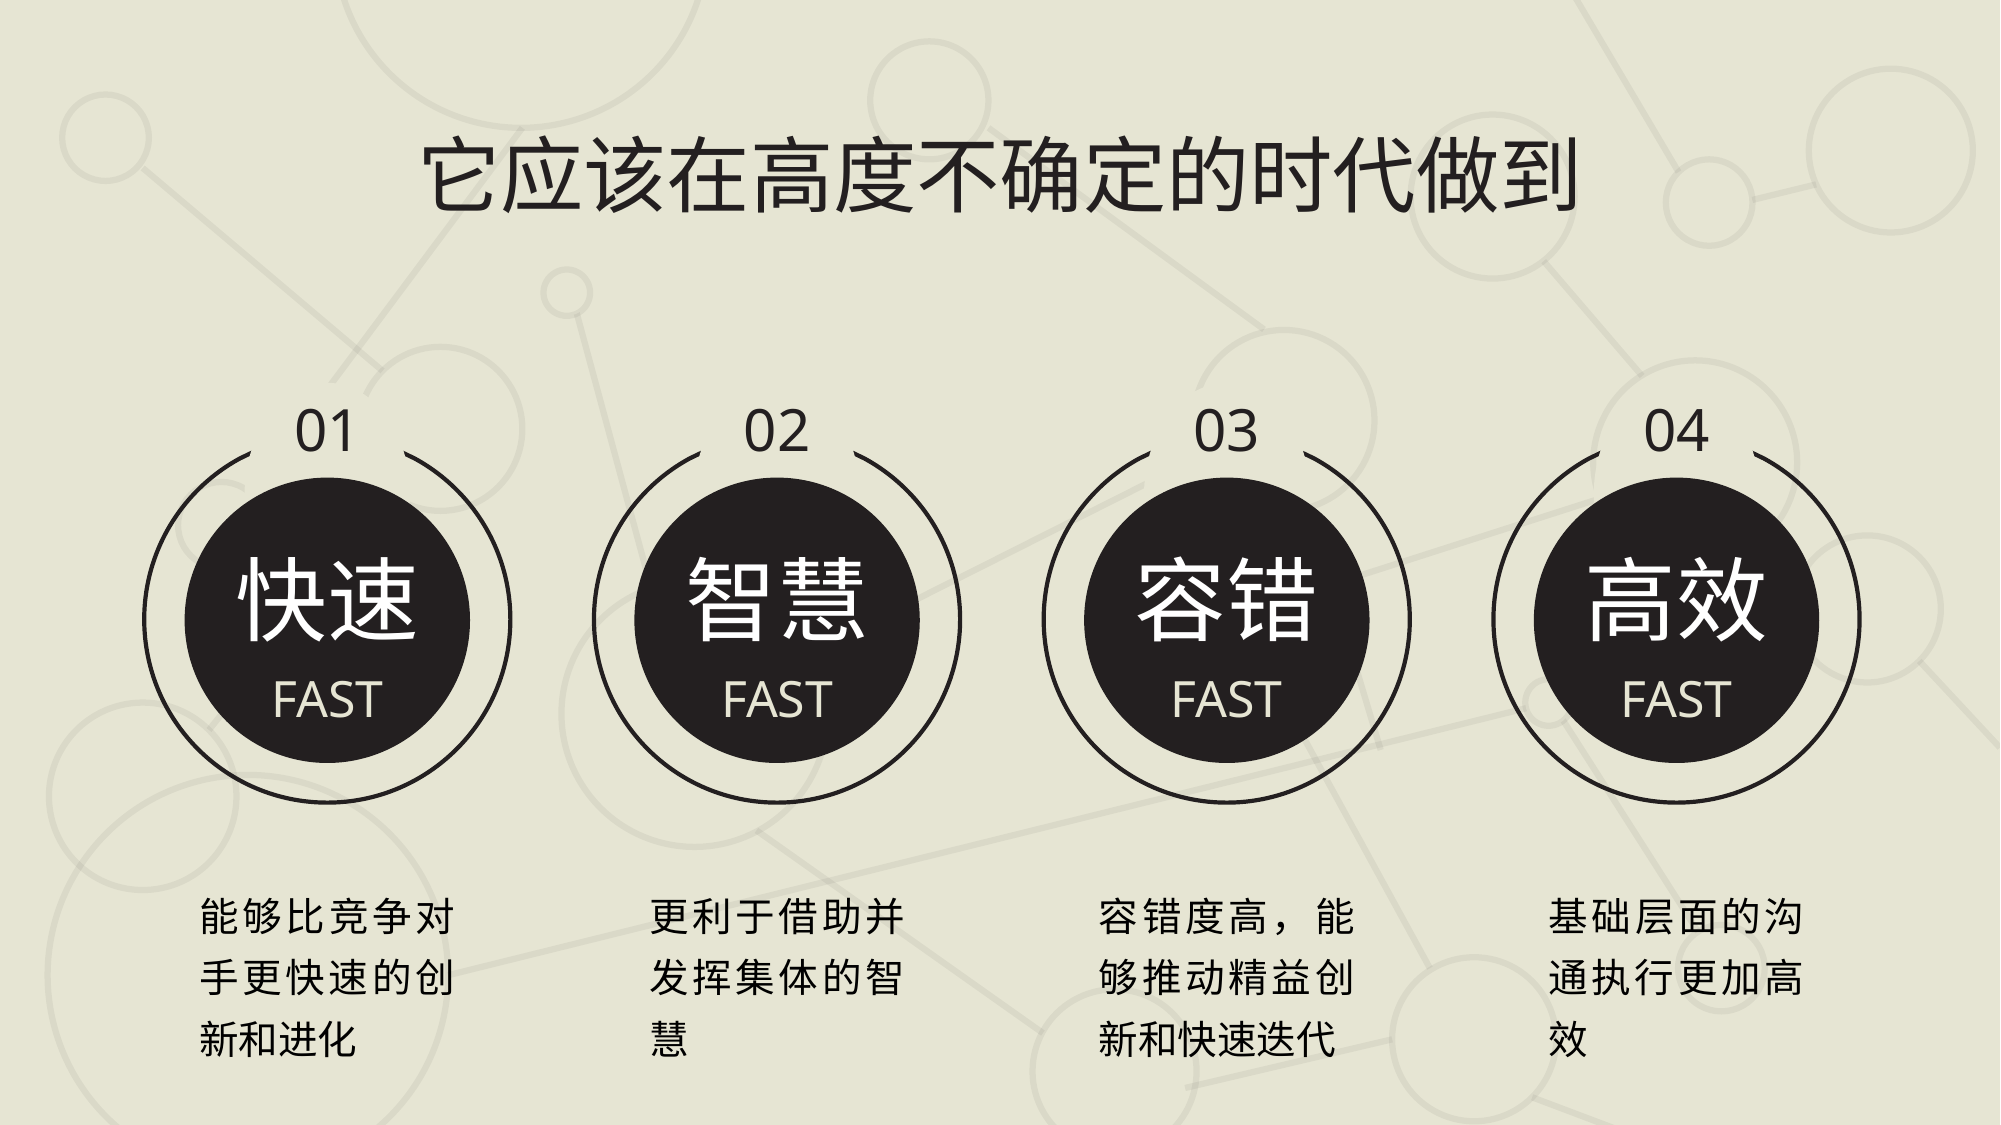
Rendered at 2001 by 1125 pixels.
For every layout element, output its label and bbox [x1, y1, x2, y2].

text_box [593, 382, 961, 803]
text_box [47, 0, 2000, 1125]
text_box [1043, 382, 1410, 803]
text_box [1493, 382, 1860, 803]
text_box [144, 382, 511, 803]
